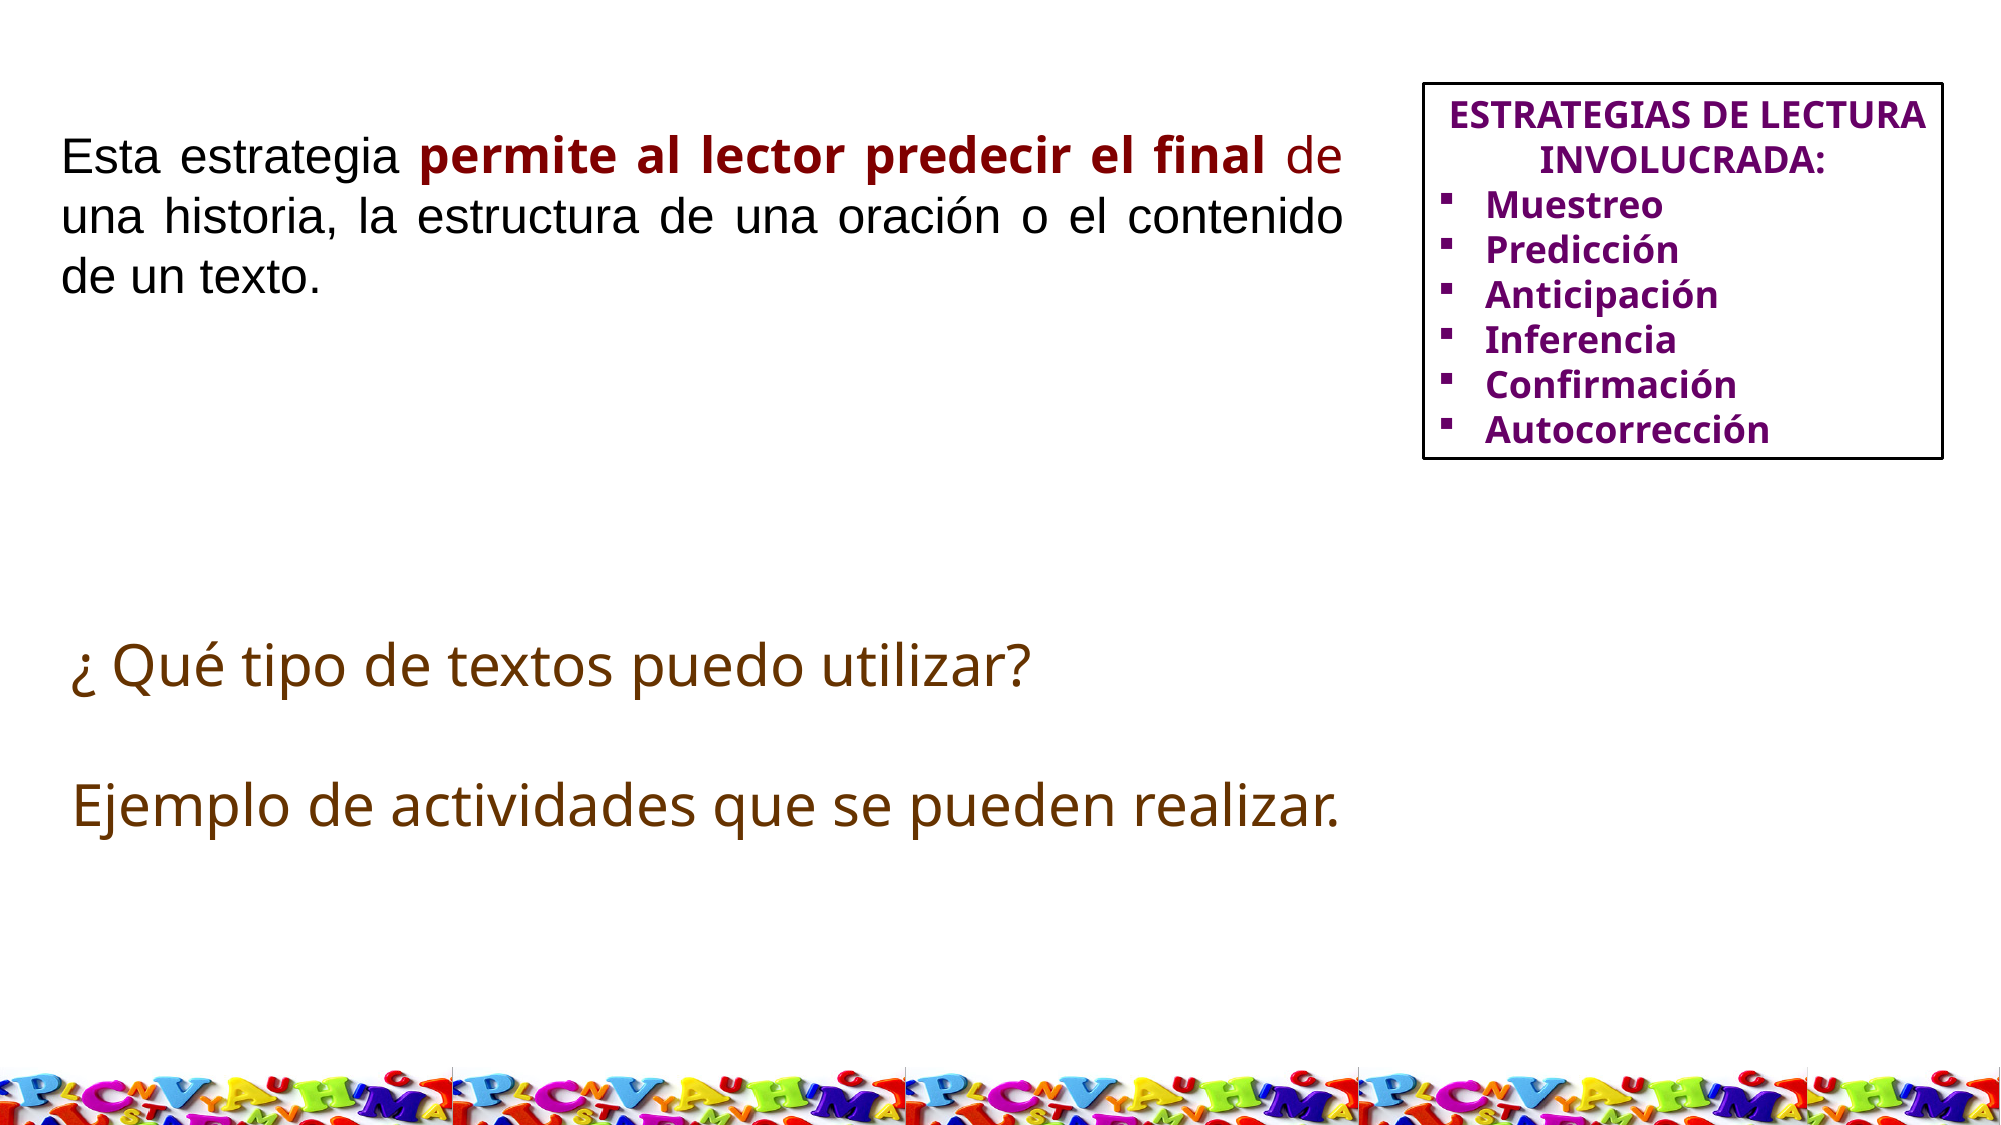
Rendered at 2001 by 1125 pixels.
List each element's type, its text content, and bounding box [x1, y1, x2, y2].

text_box Esta estrategia permite al lector predecir el final de una historia, la estructura de una oración o el contenido de un texto. [46, 116, 1359, 312]
text_box ESTRATEGIAS DE LECTURA INVOLUCRADA: Muestreo Predicción Anticipación Inferencia Confirmación Autocorrección [1423, 83, 1943, 459]
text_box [0, 1066, 2000, 1125]
text_box ¿ Qué tipo de textos puedo utilizar? Ejemplo de actividades que se pueden realizar. [56, 620, 1693, 846]
